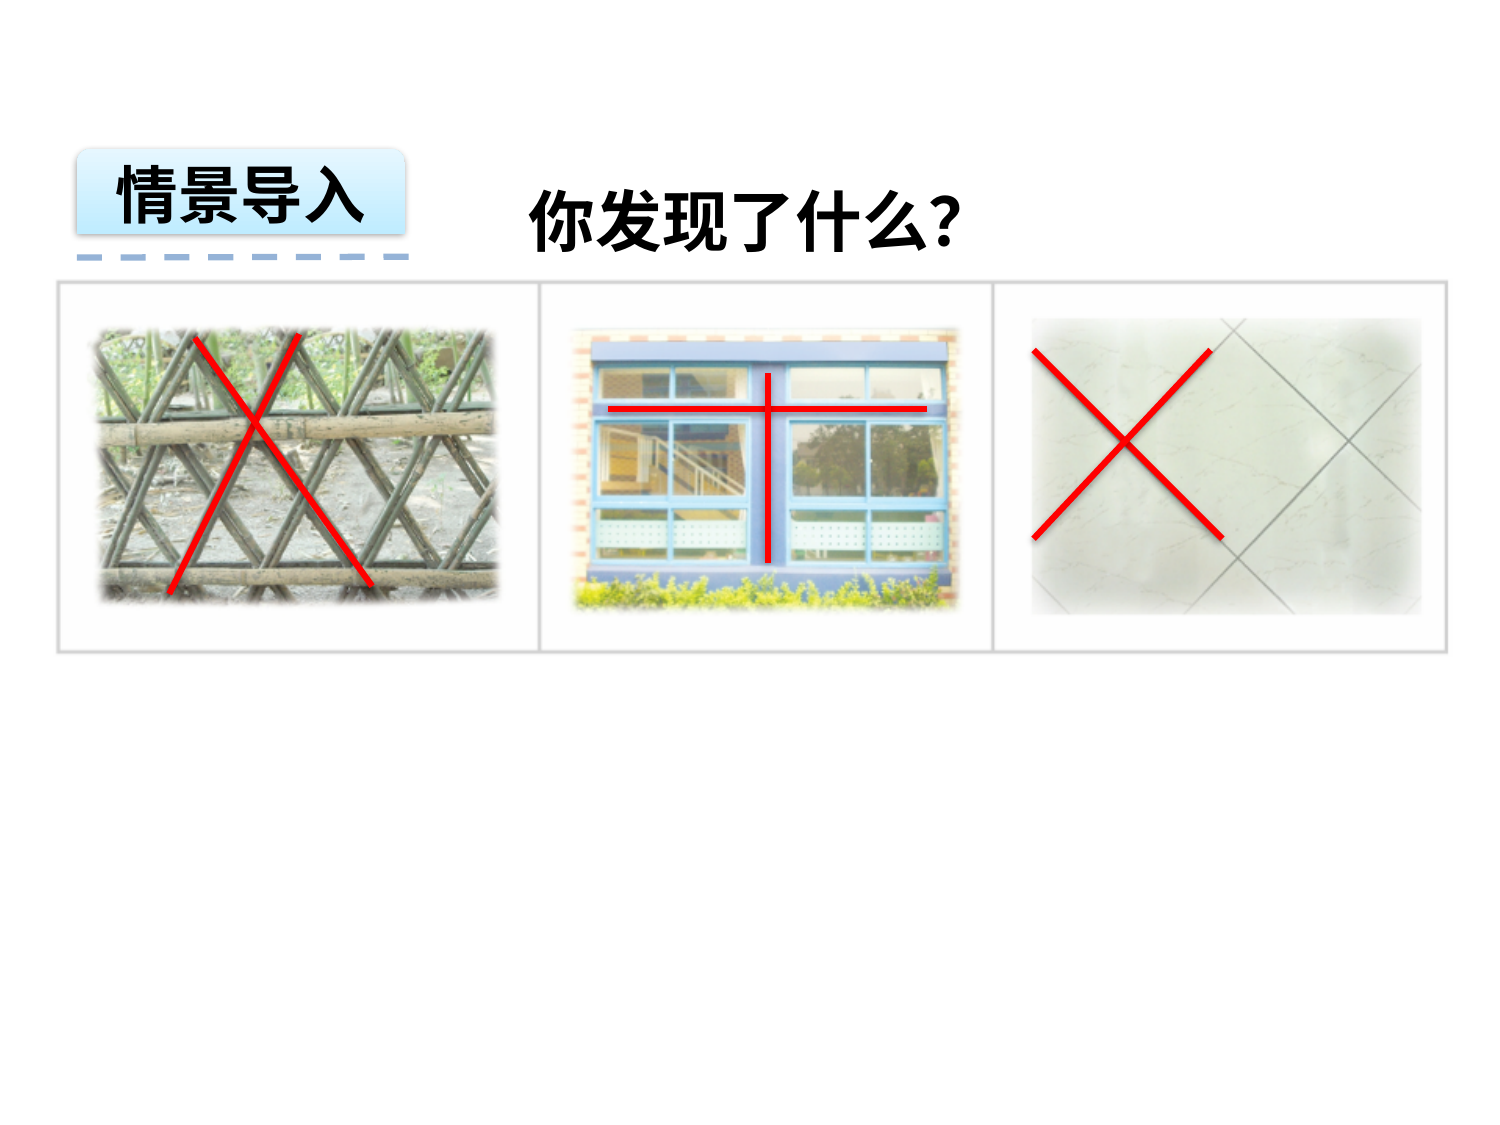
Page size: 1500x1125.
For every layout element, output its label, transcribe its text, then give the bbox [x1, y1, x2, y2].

text_box 情景导入 [76, 148, 406, 235]
picture [52, 278, 1454, 658]
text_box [194, 337, 373, 587]
text_box 你发现了什么？ [513, 172, 1341, 268]
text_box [1213, 349, 1223, 540]
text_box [1033, 349, 1211, 540]
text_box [168, 333, 300, 595]
